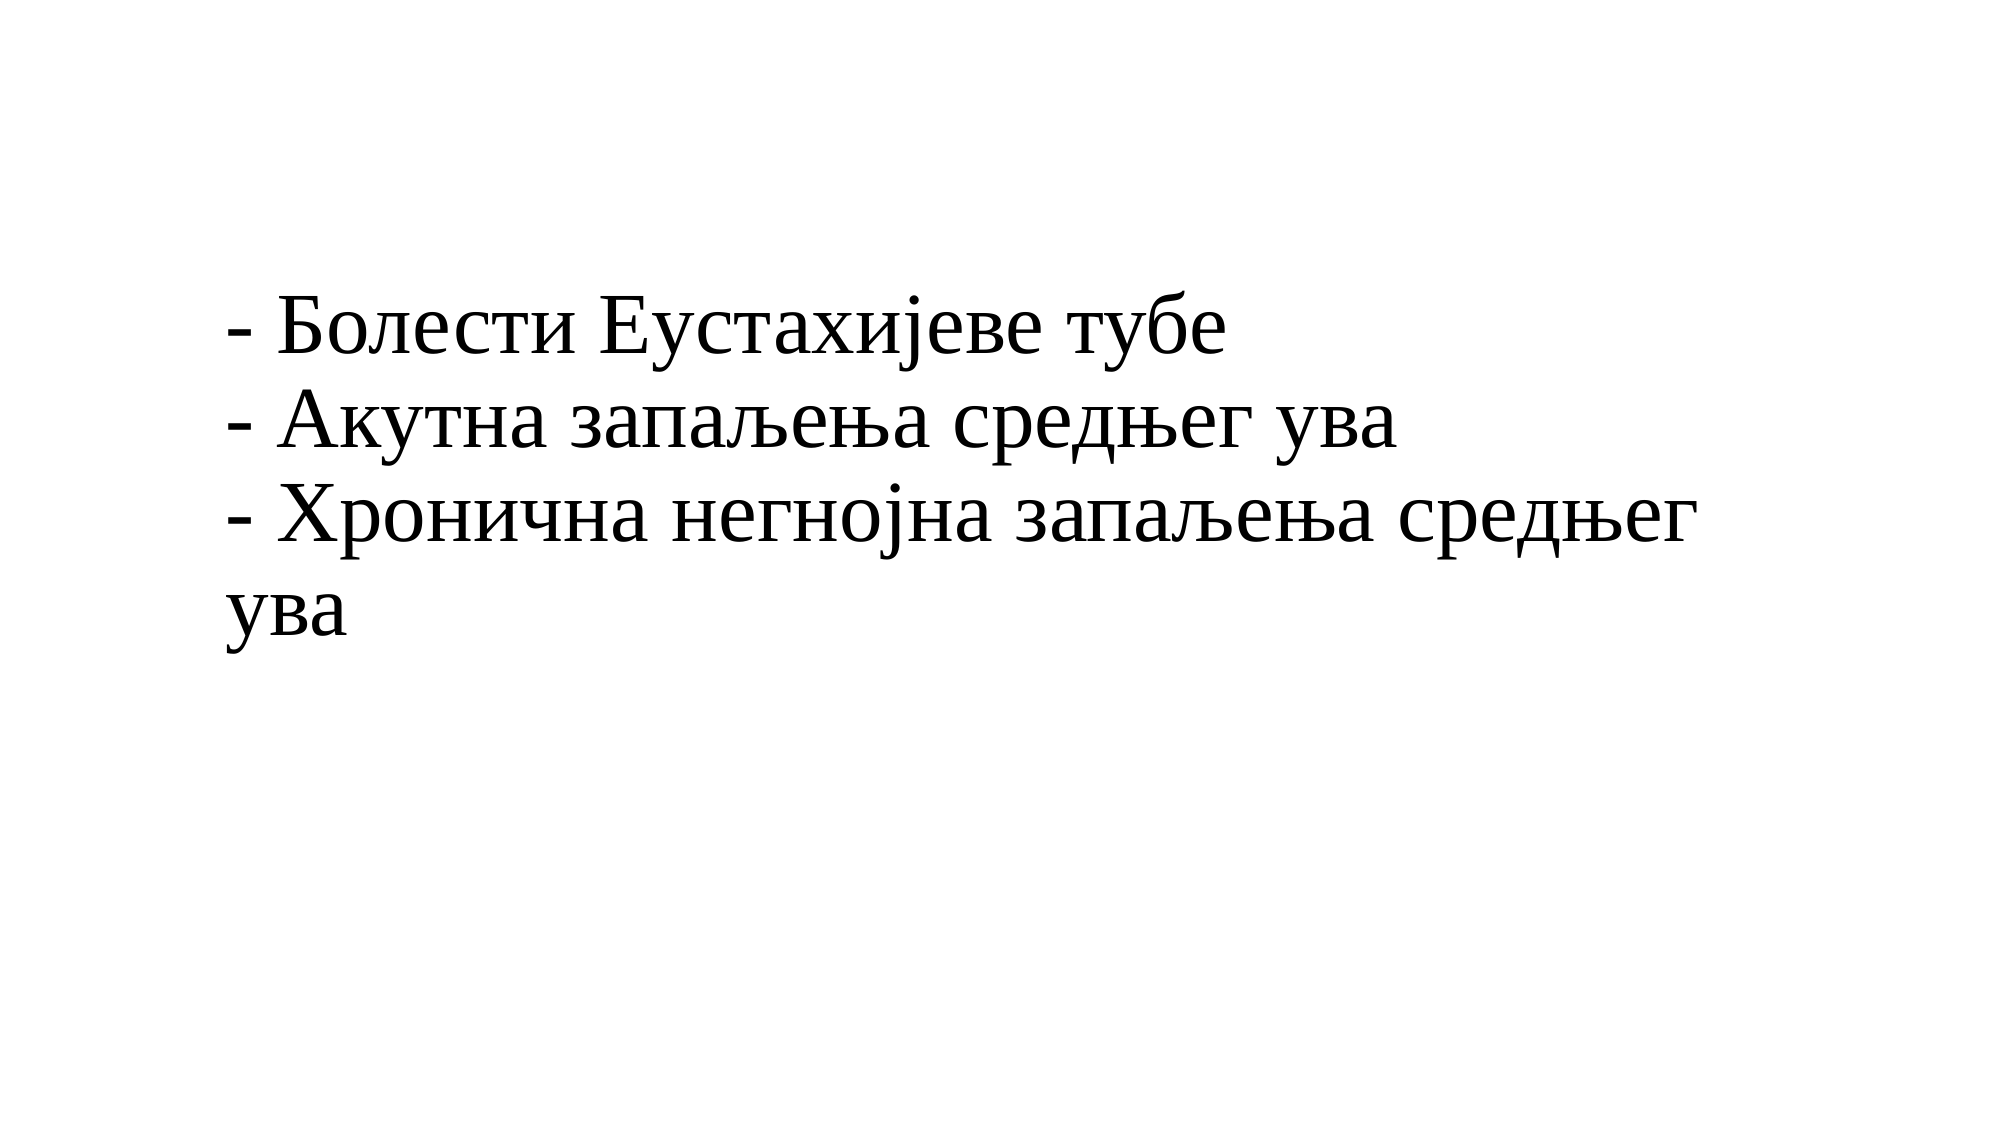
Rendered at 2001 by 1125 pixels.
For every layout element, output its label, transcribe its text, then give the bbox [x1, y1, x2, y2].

title - Болести Еустахијеве тубе - Акутна запаљења средњег ува - Хронична негнојна запаљења средњег ува [210, 270, 1832, 663]
